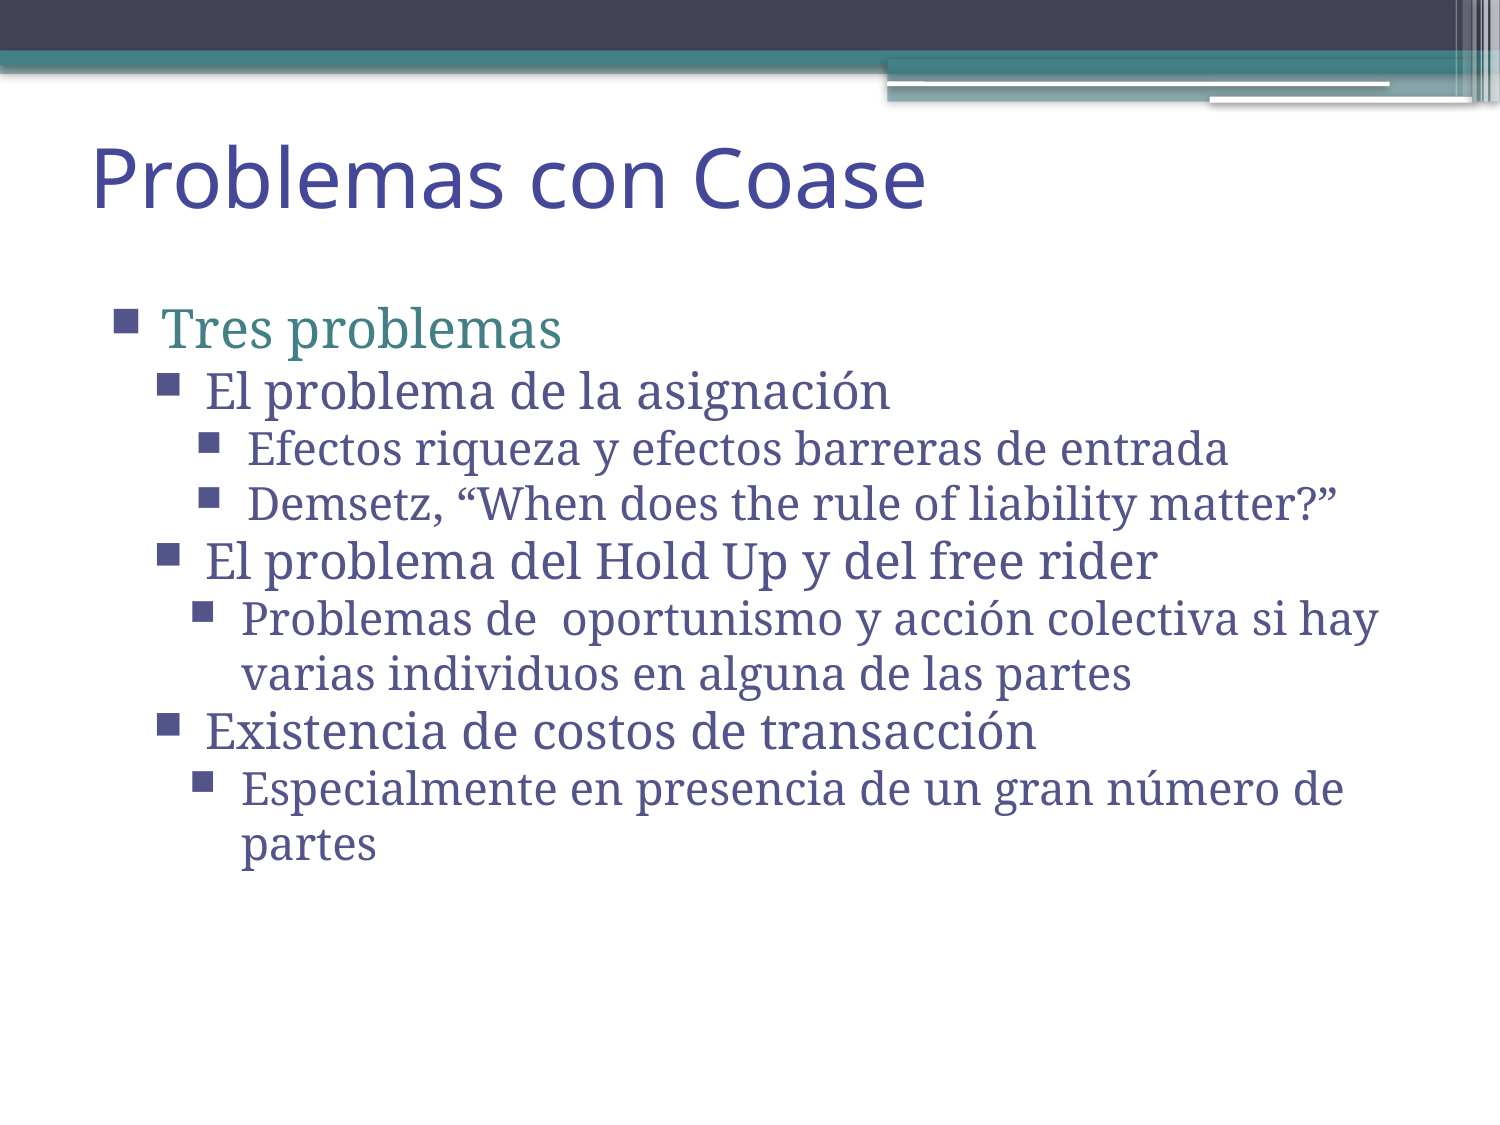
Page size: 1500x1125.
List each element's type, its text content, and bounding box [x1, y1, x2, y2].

list Tres problemas El problema de la asignación Efectos riqueza y efectos barreras de entrada Demsetz, “When does the rule of liability matter?” El problema del Hold Up y del free rider Problemas de oportunismo y acción colectiva si hay varias individuos en alguna de las partes Existencia de costos de transacción Especialmente en presencia de un gran número de partes [75, 287, 1425, 1004]
title Problemas con Coase [75, 87, 1425, 263]
